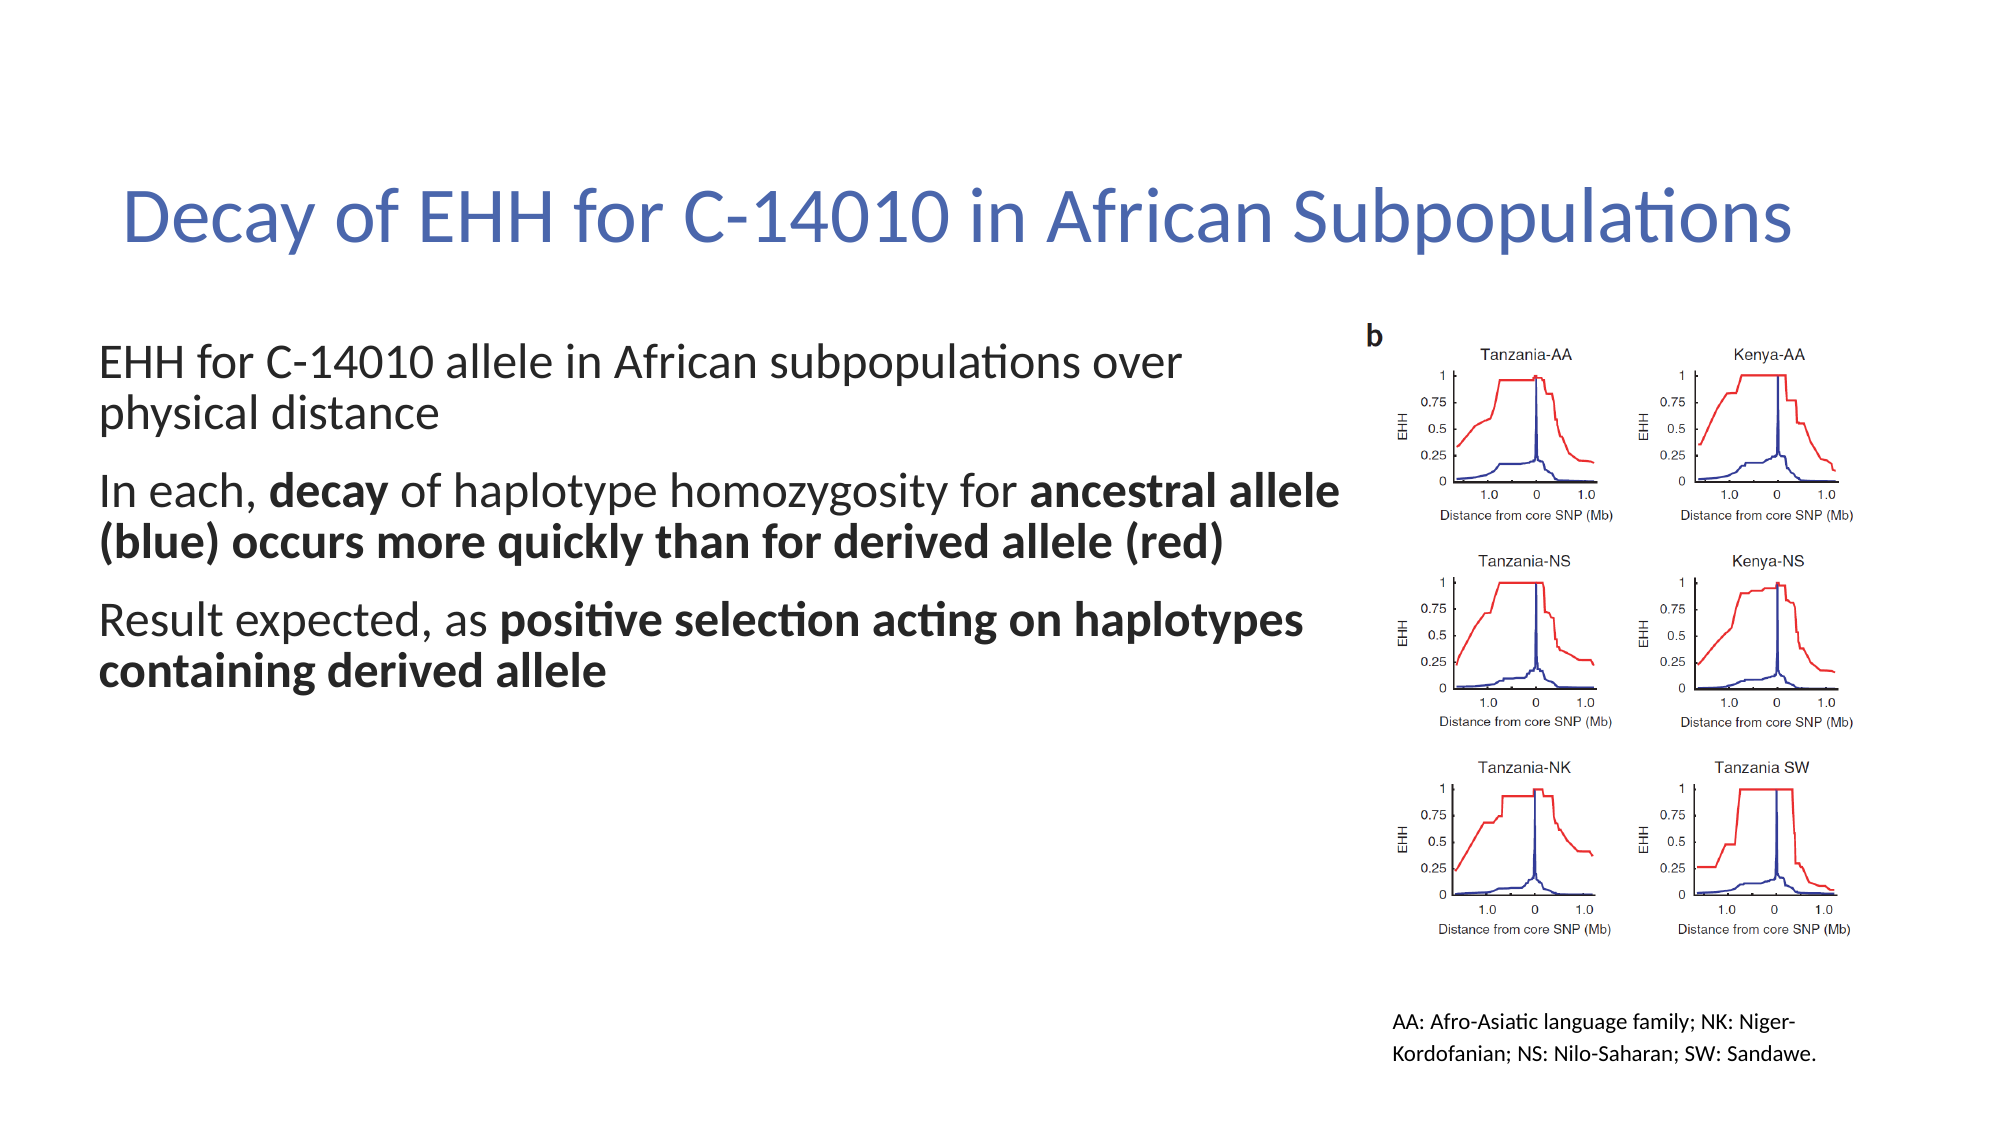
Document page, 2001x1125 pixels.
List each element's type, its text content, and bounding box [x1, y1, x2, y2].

text_box AA: Afro-Asiatic language family; NK: Niger-Kordofanian; NS: Nilo-Saharan; SW: Sandawe. [1377, 987, 1923, 1096]
title Decay of EHH for C-14010 in African Subpopulations [107, 81, 1875, 329]
picture [1355, 308, 1886, 948]
list EHH for C-14010 allele in African subpopulations over physical distance In each, decay of haplotype homozygosity for ancestral allele (blue) occurs more quickly than for derived allele (red) Result expected, as positive selection acting on haplotypes containing derived allele [83, 329, 1350, 948]
